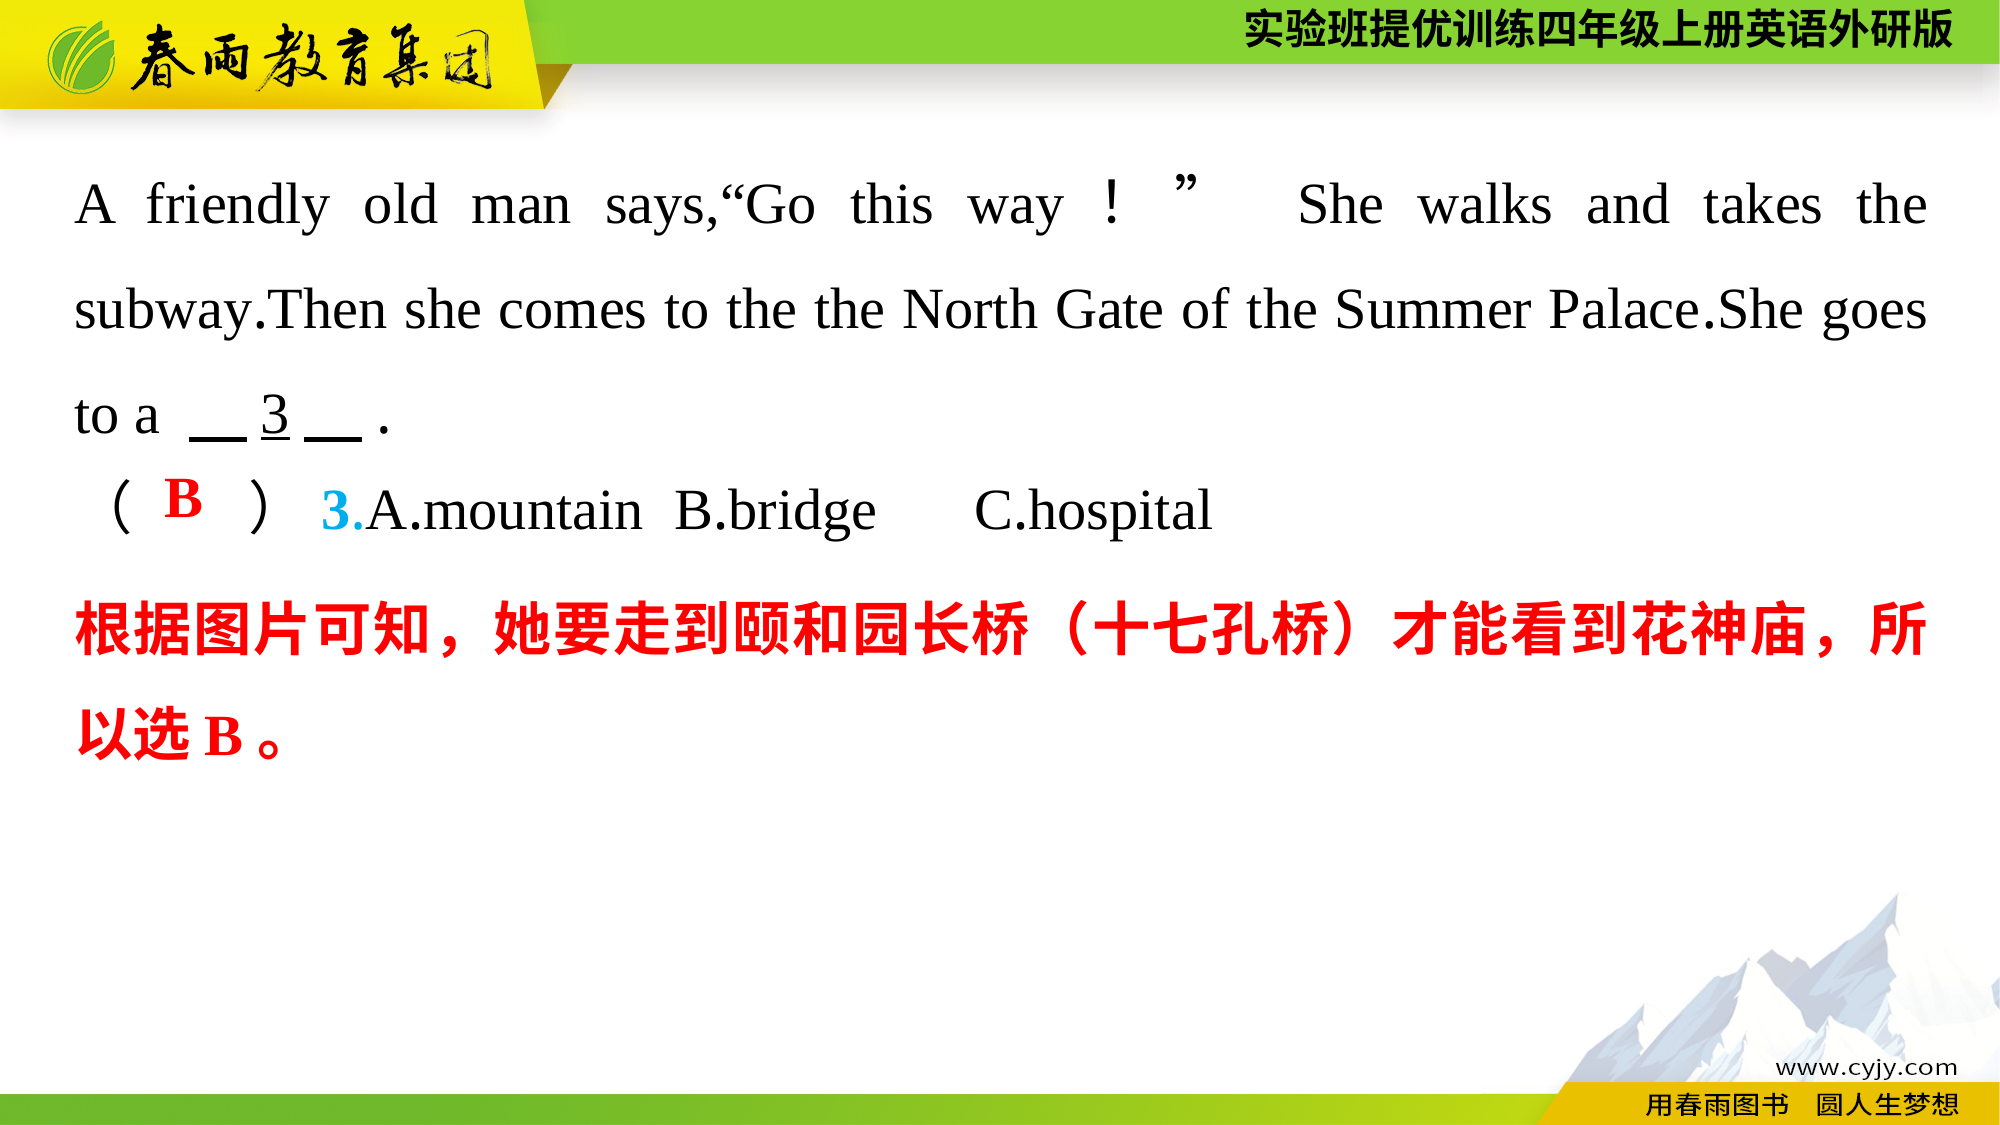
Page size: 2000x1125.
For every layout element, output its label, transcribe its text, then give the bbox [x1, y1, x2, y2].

list A friendly old man says,“Go this way！” She walks and takes the subway.Then she comes to the the North Gate of the Summer Palace.She goes to a 3 . [59, 122, 1944, 428]
picture [0, 0, 2000, 1125]
text_box B [149, 451, 219, 537]
text_box （ ）3.A.mountain B.bridge C.hospital [59, 428, 1944, 549]
text_box 根据图片可知，她要走到颐和园长桥（十七孔桥）才能看到花神庙，所以选B。 [59, 549, 1944, 775]
